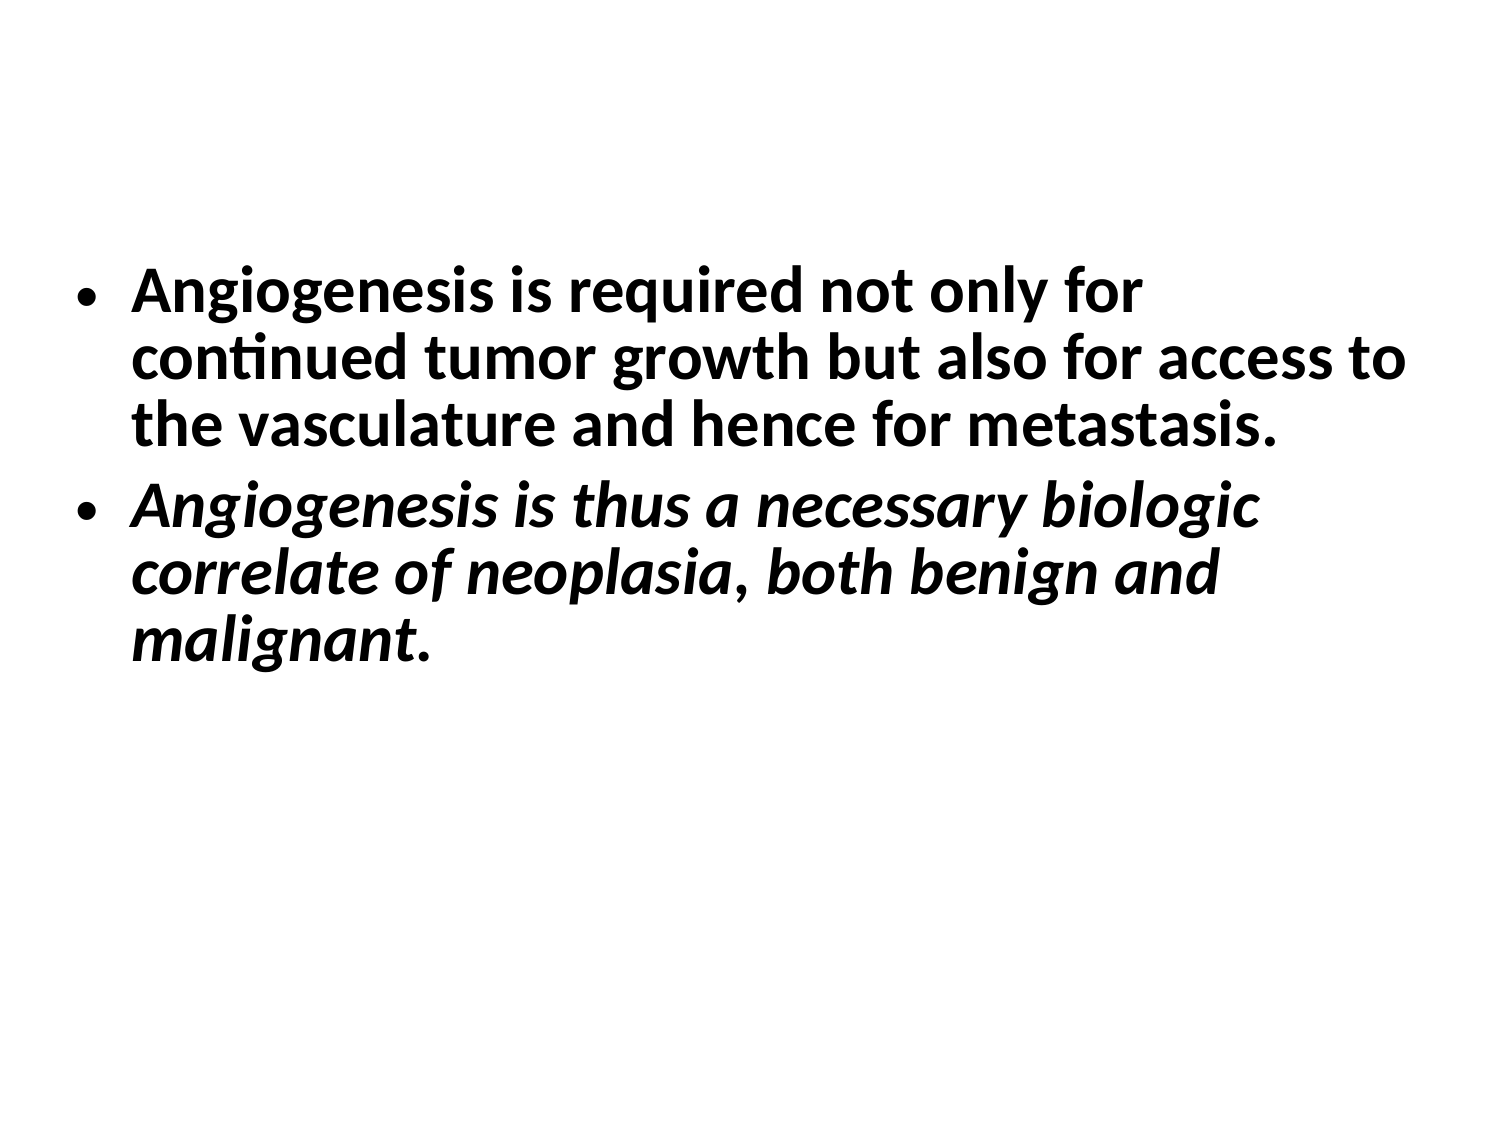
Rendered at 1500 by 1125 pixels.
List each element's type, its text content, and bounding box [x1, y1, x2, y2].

list Angiogenesis is required not only for continued tumor growth but also for access to the vasculature and hence for metastasis. Angiogenesis is thus a necessary biologic correlate of neoplasia, both benign and malignant. [75, 262, 1425, 1005]
